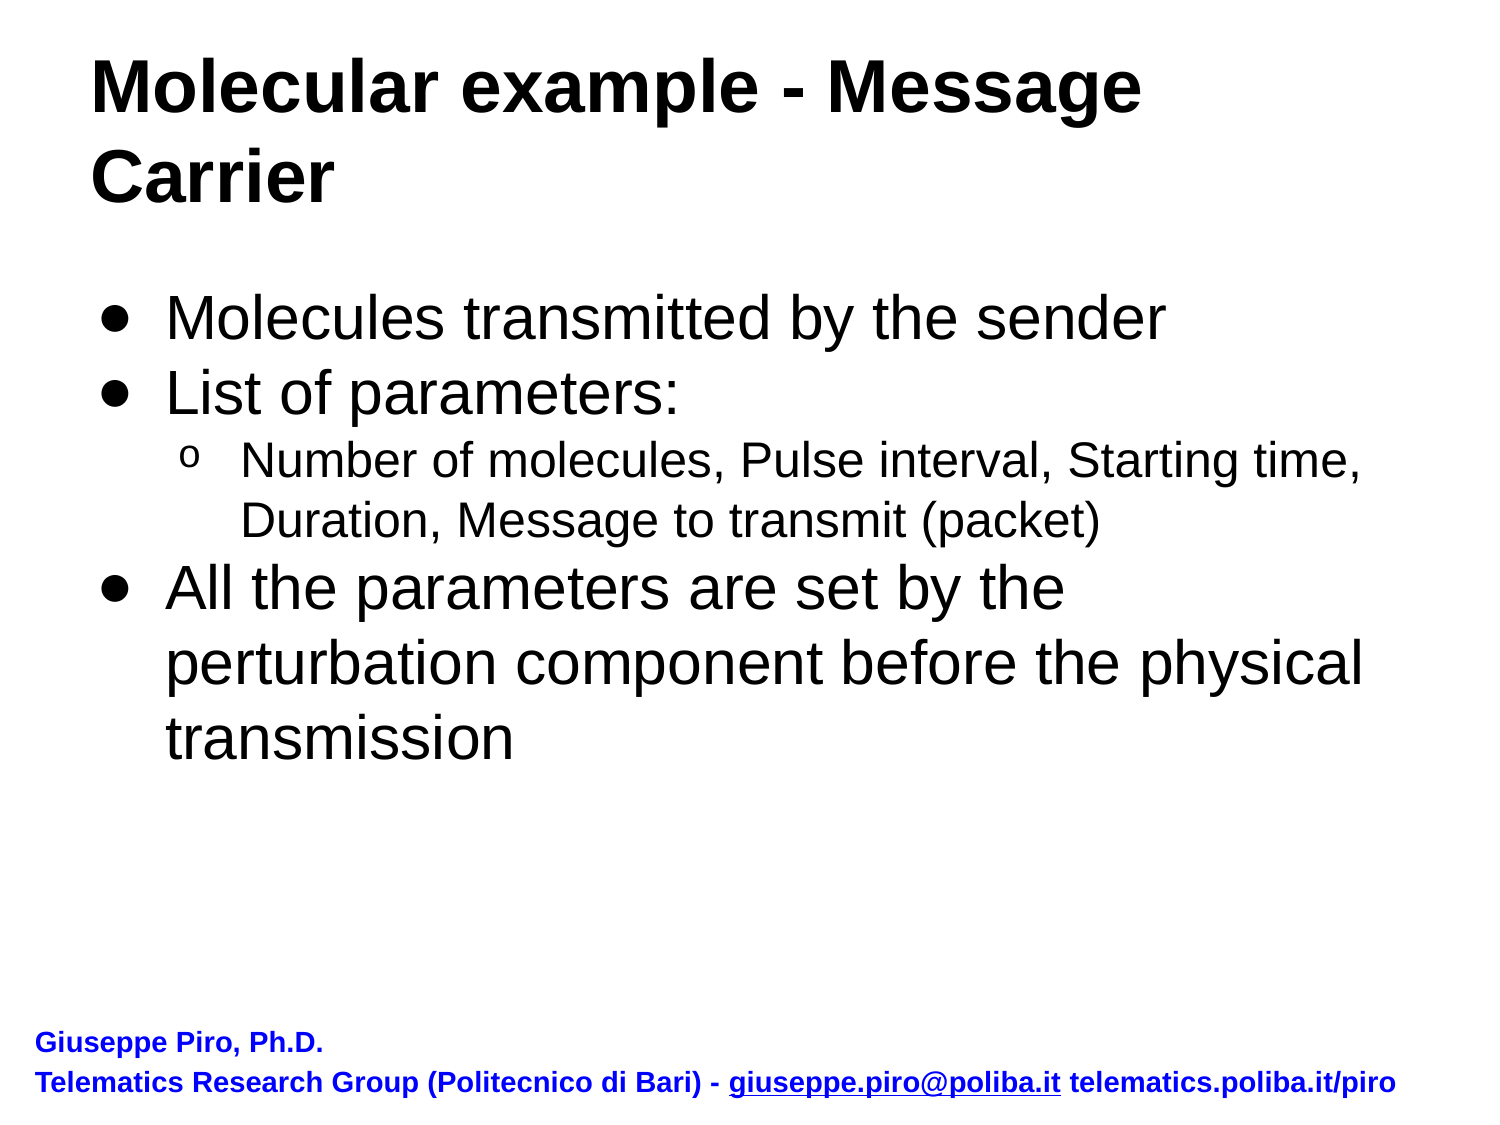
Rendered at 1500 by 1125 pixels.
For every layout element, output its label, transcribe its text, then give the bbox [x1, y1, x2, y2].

title Molecular example - Message Carrier [75, 45, 1425, 233]
list Molecules transmitted by the sender List of parameters: Number of molecules, Pulse interval, Starting time, Duration, Message to transmit (packet) All the parameters are set by the perturbation component before the physical transmission [75, 262, 1425, 1003]
subtitle Giuseppe Piro, Ph.D. Telematics Research Group (Politecnico di Bari) - giuseppe.piro@poliba.it telematics.poliba.it/piro [19, 1003, 1481, 1088]
